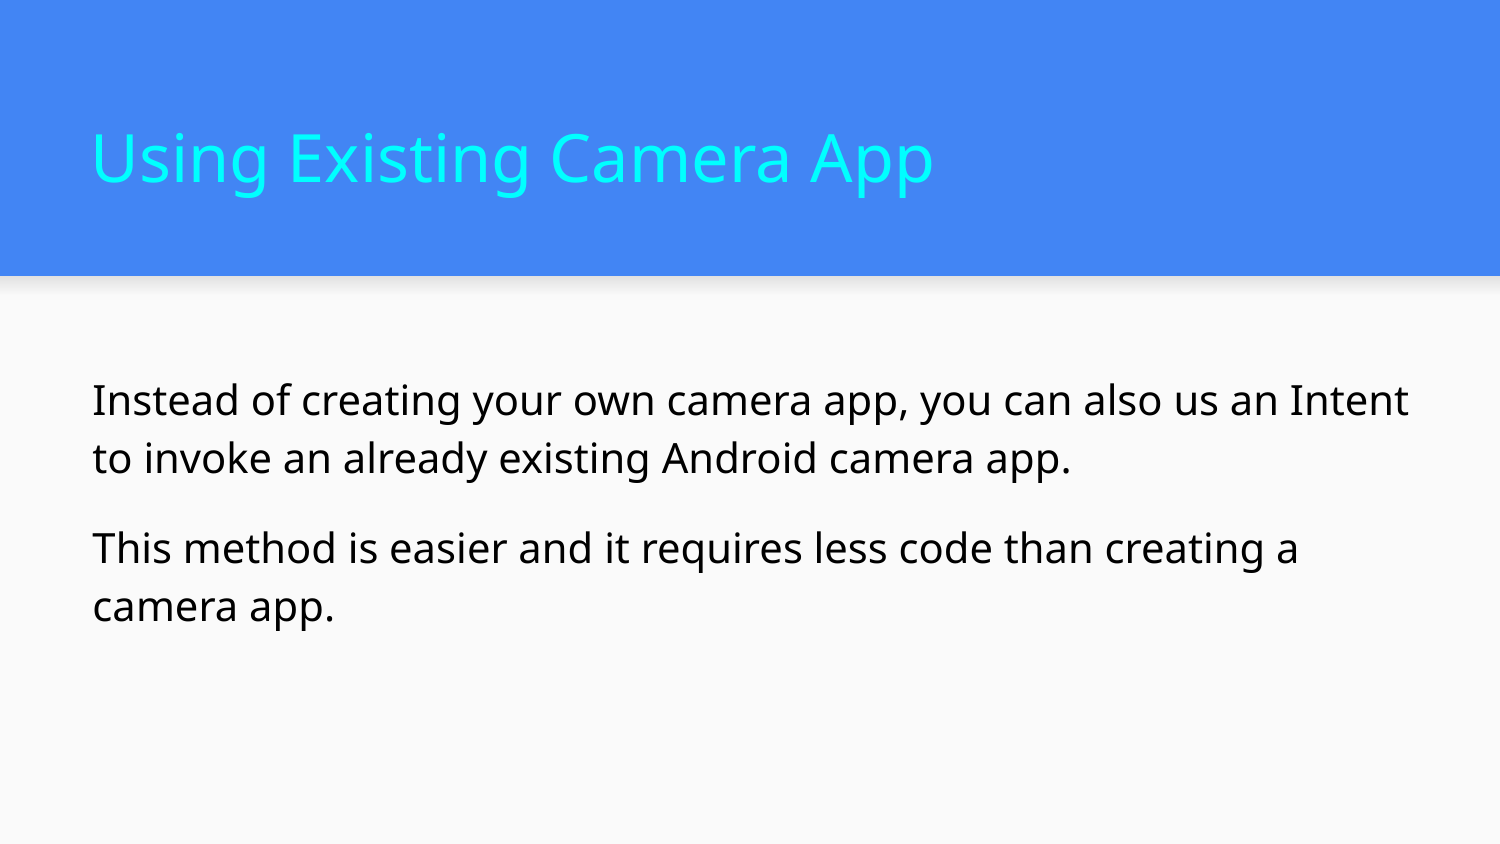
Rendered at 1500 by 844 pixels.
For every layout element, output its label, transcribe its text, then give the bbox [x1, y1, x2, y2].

list Instead of creating your own camera app, you can also us an Intent to invoke an already existing Android camera app. This method is easier and it requires less code than creating a camera app. [77, 351, 1427, 796]
title Using Existing Camera App [75, 84, 1425, 211]
